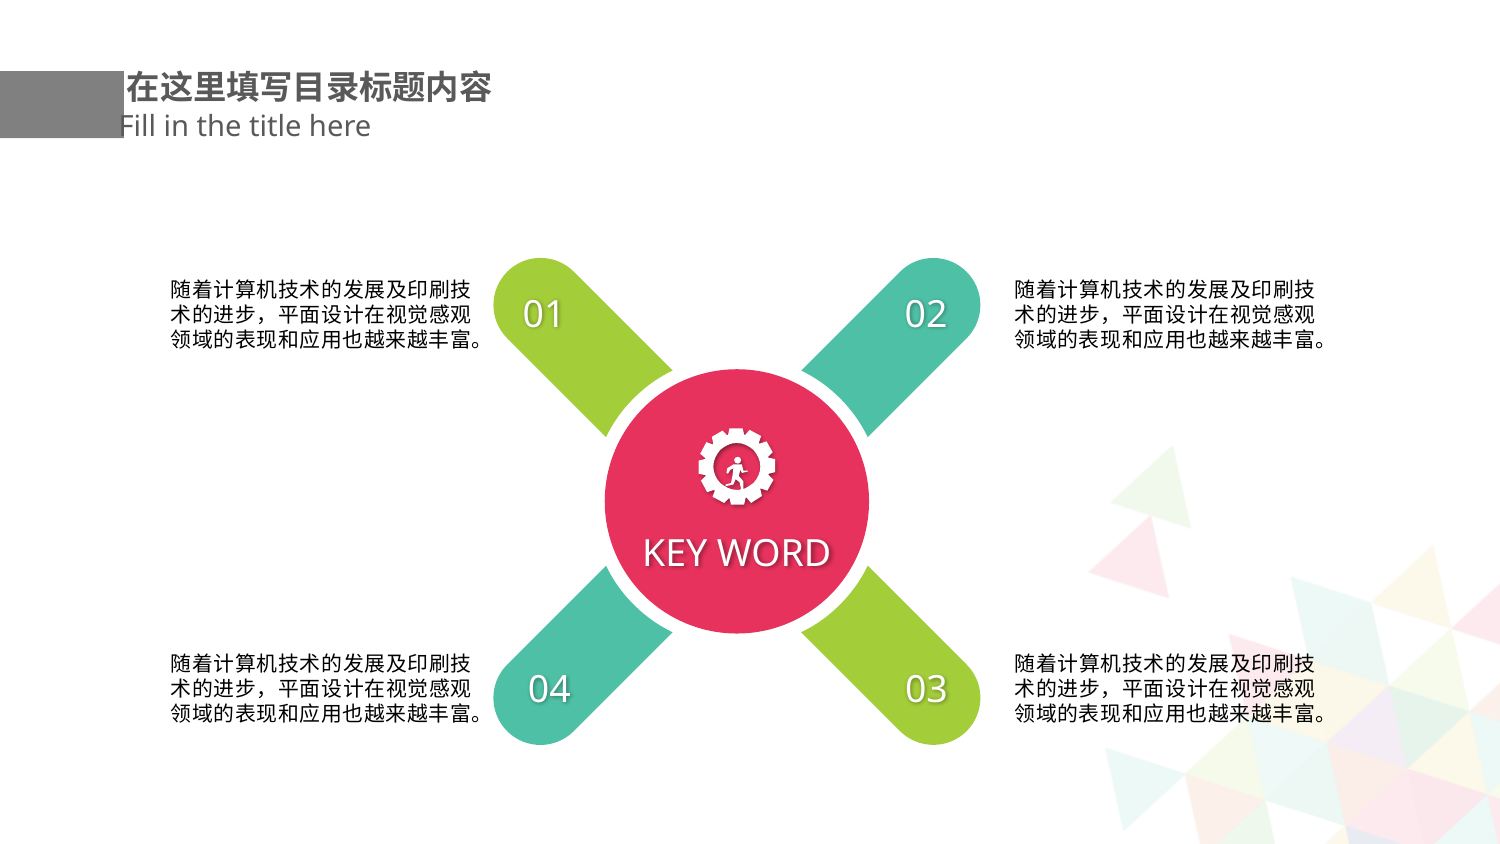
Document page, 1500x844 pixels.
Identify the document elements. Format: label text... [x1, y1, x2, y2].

text_box [0, 70, 112, 139]
text_box 在这里填写目录标题内容 [112, 59, 538, 114]
text_box [492, 257, 672, 431]
text_box [813, 571, 982, 746]
text_box 04 [513, 658, 586, 718]
text_box 02 [889, 282, 963, 342]
text_box Fill in the title here [103, 99, 387, 150]
text_box [802, 282, 961, 432]
picture [0, 0, 1500, 844]
text_box 03 [890, 658, 963, 718]
text_box [492, 658, 585, 746]
text_box 随着计算机技术的发展及印刷技术的进步，平面设计在视觉感观领域的表现和应用也越来越丰富。 [999, 269, 1331, 359]
text_box 随着计算机技术的发展及印刷技术的进步，平面设计在视觉感观领域的表现和应用也越来越丰富。 [155, 642, 487, 733]
text_box [889, 257, 982, 341]
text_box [604, 368, 870, 634]
text_box 01 [507, 282, 581, 342]
text_box 随着计算机技术的发展及印刷技术的进步，平面设计在视觉感观领域的表现和应用也越来越丰富。 [999, 642, 1331, 733]
text_box [513, 572, 661, 717]
text_box 随着计算机技术的发展及印刷技术的进步，平面设计在视觉感观领域的表现和应用也越来越丰富。 [155, 269, 487, 359]
